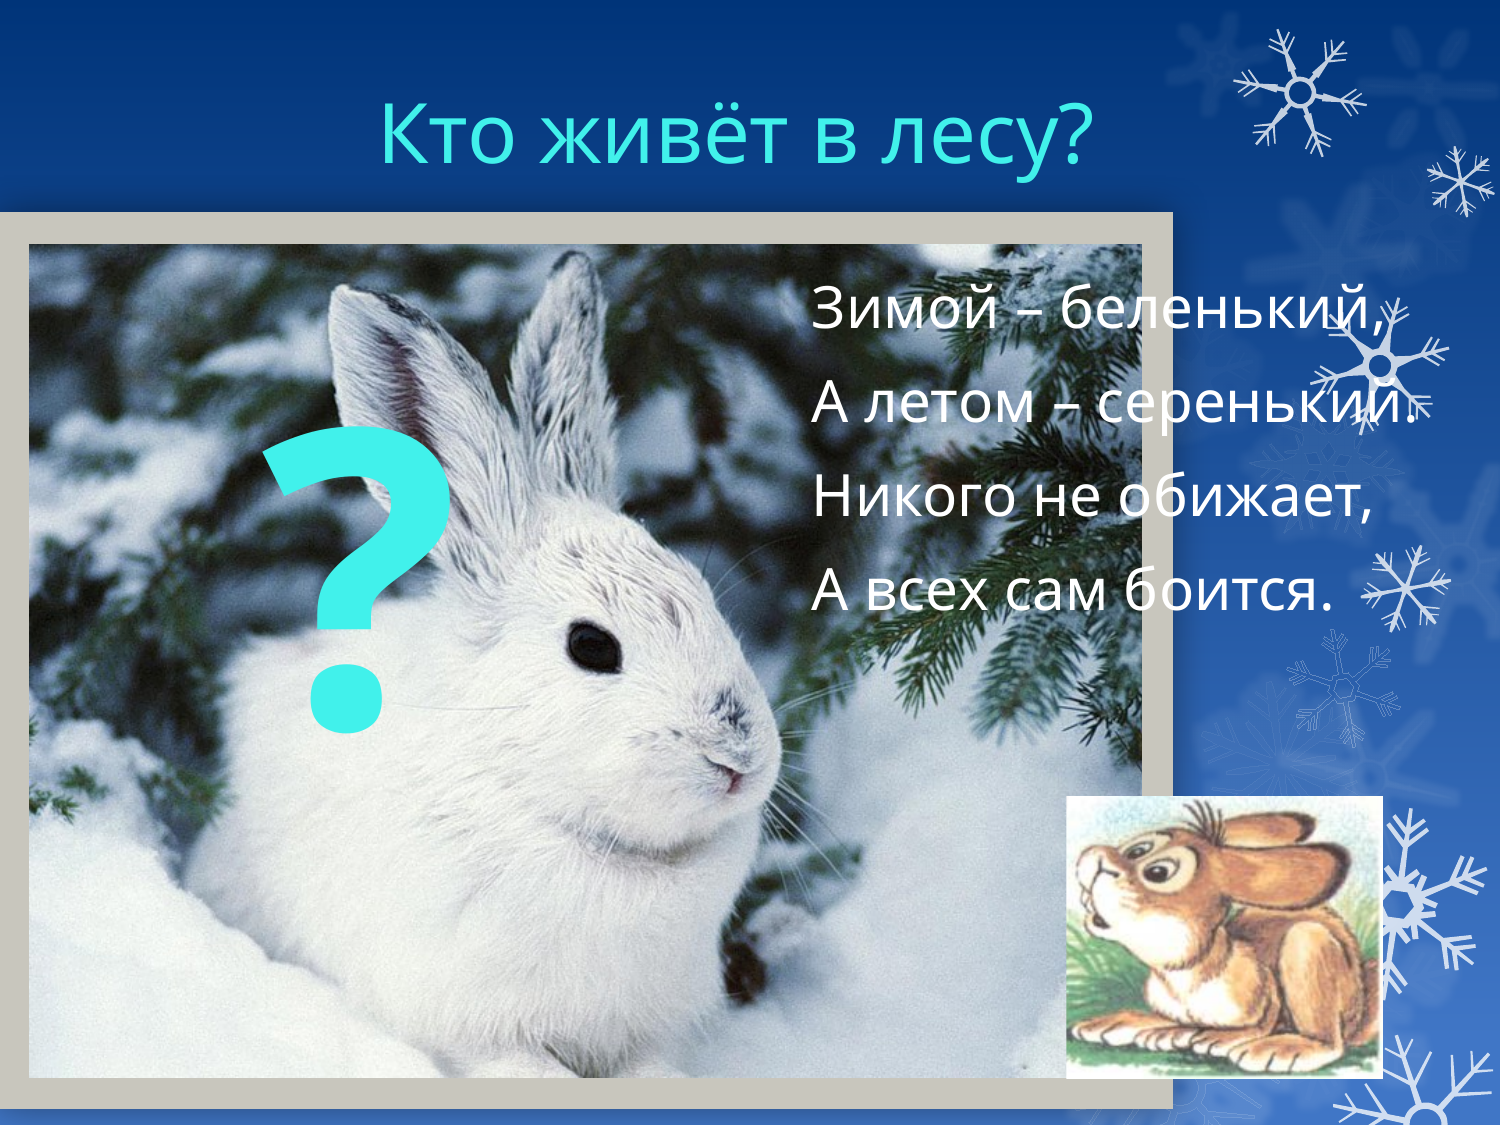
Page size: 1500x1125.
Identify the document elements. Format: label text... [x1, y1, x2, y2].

list Зимой – беленький, А летом – серенький. Никого не обижает, А всех сам боится. [1147, 262, 1438, 1079]
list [28, 242, 1143, 1079]
picture [1065, 796, 1384, 1079]
title Кто живёт в лесу? [35, 35, 1438, 188]
